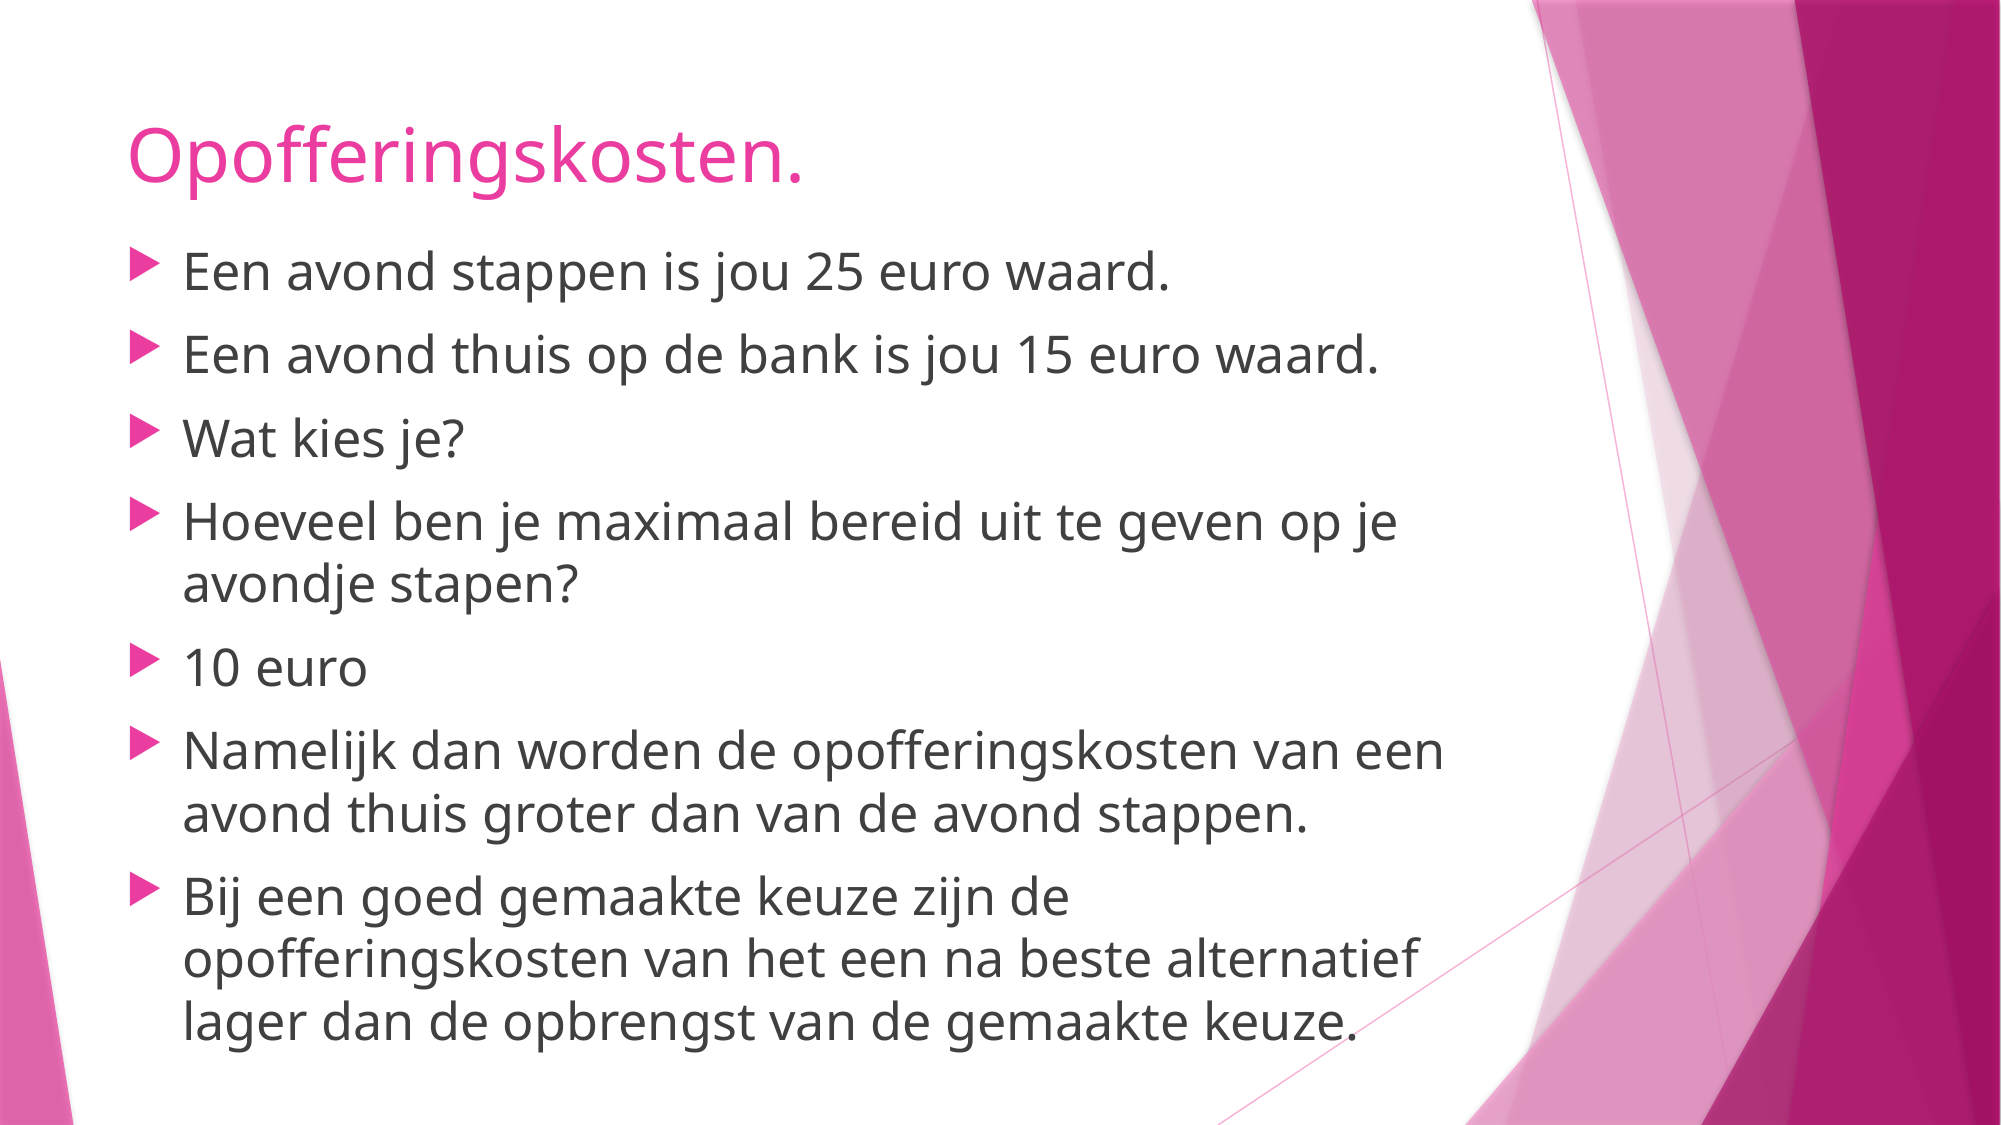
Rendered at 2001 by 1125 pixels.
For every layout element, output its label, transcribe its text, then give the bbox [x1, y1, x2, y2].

title Opofferingskosten. [111, 99, 1522, 230]
list Een avond stappen is jou 25 euro waard. Een avond thuis op de bank is jou 15 euro waard. Wat kies je? Hoeveel ben je maximaal bereid uit te geven op je avondje stapen? 10 euro Namelijk dan worden de opofferingskosten van een avond thuis groter dan van de avond stappen. Bij een goed gemaakte keuze zijn de opofferingskosten van het een na beste alternatief lager dan de opbrengst van de gemaakte keuze. [111, 230, 1522, 991]
